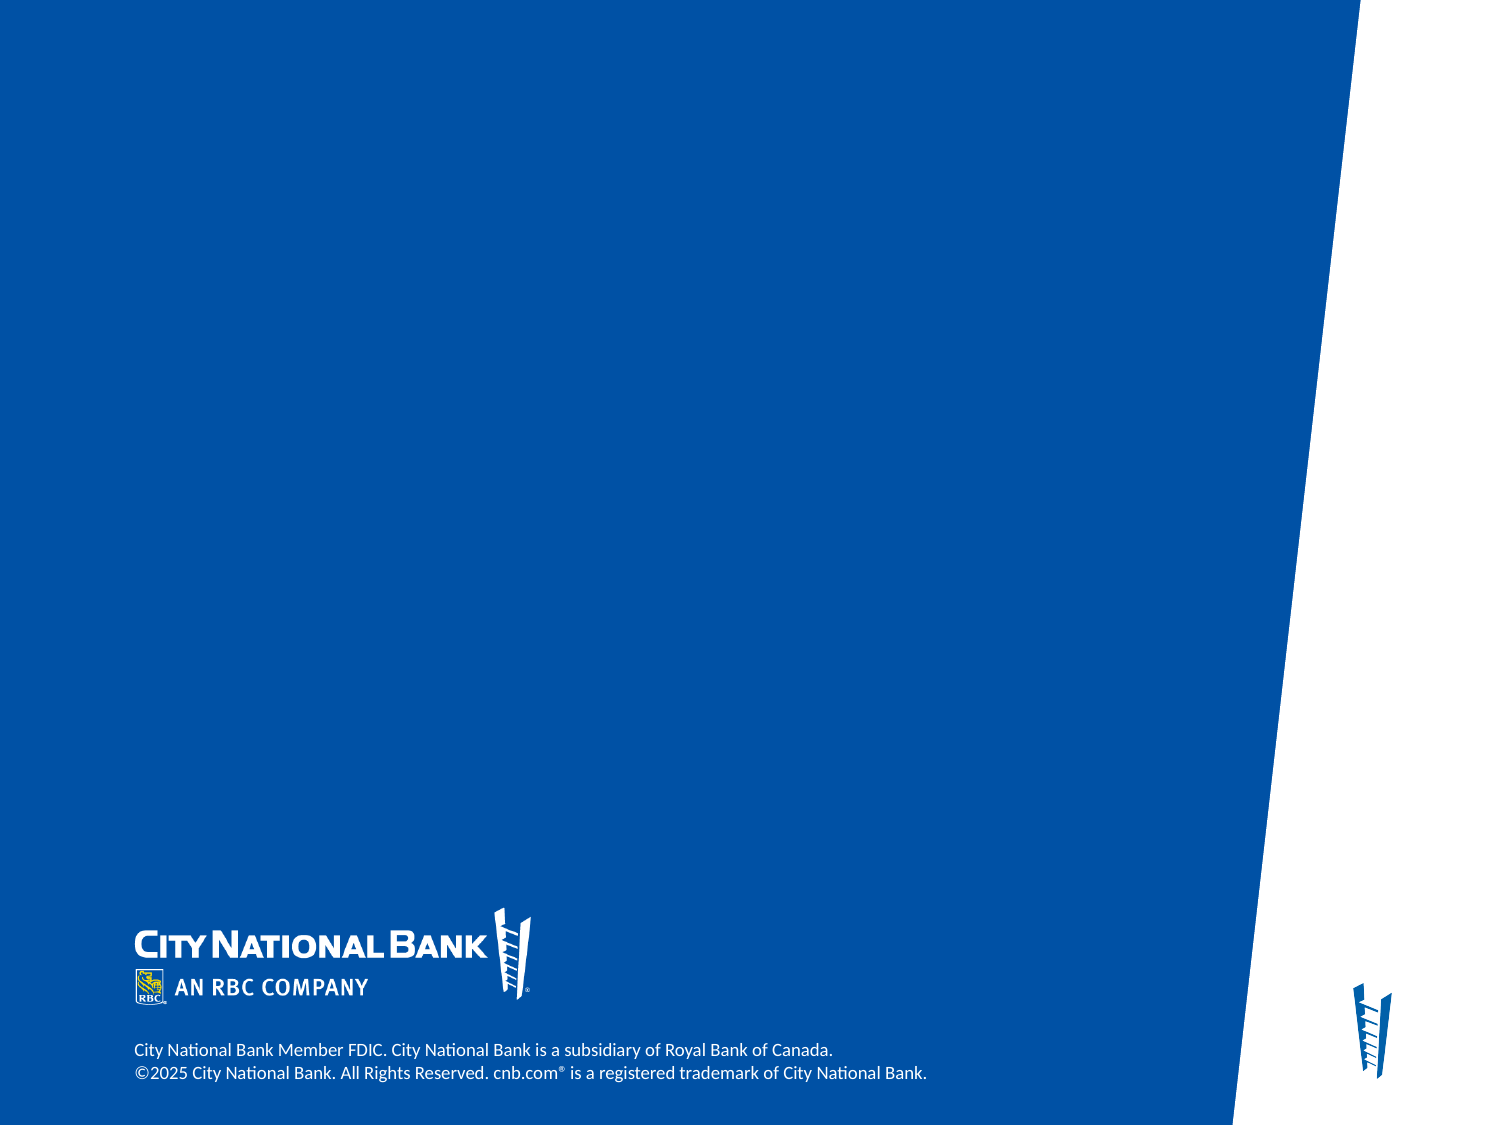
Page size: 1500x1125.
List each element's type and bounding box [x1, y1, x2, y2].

picture [134, 907, 531, 1005]
picture [1353, 983, 1392, 1079]
